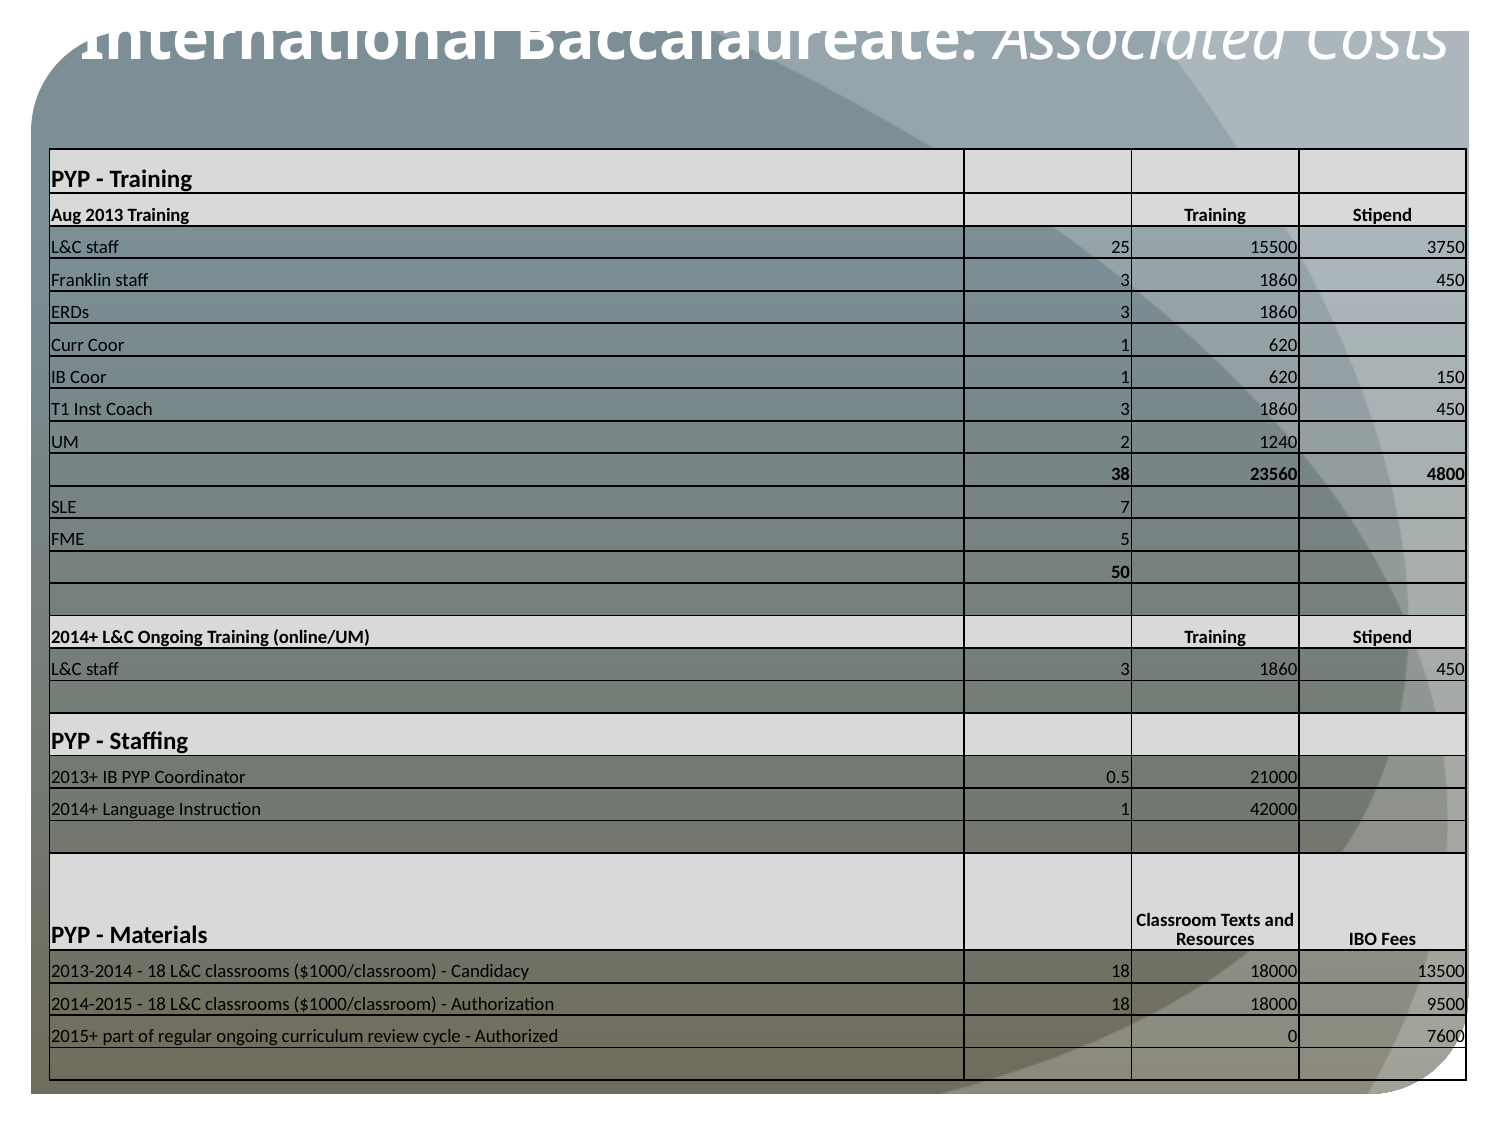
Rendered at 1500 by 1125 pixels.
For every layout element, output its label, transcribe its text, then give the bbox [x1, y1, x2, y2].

table_cell 2015+ part of regular ongoing curriculum review cycle - Authorized [50, 1016, 963, 1047]
table_cell [50, 681, 963, 712]
table_cell 50 [965, 552, 1131, 582]
table_cell 1860 [1132, 292, 1298, 322]
table_cell 3 [965, 389, 1131, 420]
table_cell 3 [965, 292, 1131, 322]
table_cell [1300, 584, 1465, 615]
table_cell 18000 [1132, 951, 1298, 982]
table_cell 1 [965, 357, 1131, 387]
text_box International Baccalaureate: Associated Costs [0, 33, 1467, 149]
table_cell [1300, 487, 1465, 517]
table_cell 3 [965, 649, 1131, 680]
table_cell 0 [1132, 1016, 1298, 1047]
table_cell Aug 2013 Training [50, 194, 963, 225]
table_cell 450 [1300, 649, 1465, 680]
table_cell L&C staff [50, 227, 963, 257]
table_cell [50, 552, 963, 582]
table_cell [1132, 1048, 1298, 1079]
table_cell [965, 616, 1131, 647]
table_cell ERDs [50, 292, 963, 322]
table_cell [965, 714, 1131, 755]
table_cell 18 [965, 951, 1131, 982]
table_cell [1300, 714, 1465, 755]
table_cell [1300, 821, 1465, 852]
table_cell PYP - Materials [50, 854, 963, 949]
table_cell Stipend [1300, 616, 1465, 647]
table_cell SLE [50, 487, 963, 517]
table_cell [50, 584, 963, 615]
table_cell [965, 681, 1131, 712]
table_cell Franklin staff [50, 259, 963, 290]
table_cell 7 [965, 487, 1131, 517]
table_cell [965, 854, 1131, 949]
table_cell [965, 821, 1131, 852]
table_cell 1 [965, 324, 1131, 355]
table_cell 1 [965, 789, 1131, 820]
table_cell 1240 [1132, 422, 1298, 452]
table_cell 450 [1300, 259, 1465, 290]
table_cell IBO Fees [1300, 854, 1465, 949]
table_cell [1300, 1048, 1465, 1079]
table_cell [965, 1016, 1131, 1047]
table_cell [1300, 552, 1465, 582]
table_cell [1300, 789, 1465, 820]
table_cell 2014-2015 - 18 L&C classrooms ($1000/classroom) - Authorization [50, 984, 963, 1014]
table_cell 25 [965, 227, 1131, 257]
table_cell 620 [1132, 324, 1298, 355]
table_cell Classroom Texts and Resources [1132, 854, 1298, 949]
table_cell T1 Inst Coach [50, 389, 963, 420]
picture [24, 30, 1473, 1094]
table_cell 1860 [1132, 389, 1298, 420]
table_cell 2013-2014 - 18 L&C classrooms ($1000/classroom) - Candidacy [50, 951, 963, 982]
table_cell 42000 [1132, 789, 1298, 820]
table_cell [1132, 681, 1298, 712]
table_cell [1132, 519, 1298, 550]
table_cell [1132, 714, 1298, 755]
table_cell [1132, 821, 1298, 852]
table_cell [1132, 552, 1298, 582]
table_cell [1300, 681, 1465, 712]
table_cell 21000 [1132, 756, 1298, 787]
table_header [1300, 150, 1465, 192]
table_cell UM [50, 422, 963, 452]
table_cell [1300, 324, 1465, 355]
table_cell [50, 1048, 963, 1079]
table_cell [1132, 487, 1298, 517]
table_cell [965, 584, 1131, 615]
table_header [1132, 150, 1298, 192]
table_header [965, 150, 1131, 192]
table_cell [1132, 584, 1298, 615]
table_cell [1300, 292, 1465, 322]
table_cell 2014+ Language Instruction [50, 789, 963, 820]
table_cell 1860 [1132, 649, 1298, 680]
table_cell 7600 [1300, 1016, 1465, 1047]
table_cell 150 [1300, 357, 1465, 387]
table_cell Training [1132, 616, 1298, 647]
table_cell [965, 194, 1131, 225]
table_cell IB Coor [50, 357, 963, 387]
table_header PYP - Training [50, 150, 963, 192]
table_cell FME [50, 519, 963, 550]
table_cell 2014+ L&C Ongoing Training (online/UM) [50, 616, 963, 647]
table_cell 450 [1300, 389, 1465, 420]
table_cell 0.5 [965, 756, 1131, 787]
table_cell 3750 [1300, 227, 1465, 257]
table_cell Training [1132, 194, 1298, 225]
table_cell 23560 [1132, 454, 1298, 485]
table_cell 5 [965, 519, 1131, 550]
table_cell Curr Coor [50, 324, 963, 355]
table_cell 18000 [1132, 984, 1298, 1014]
table_cell 1860 [1132, 259, 1298, 290]
table_cell Stipend [1300, 194, 1465, 225]
table_cell 9500 [1300, 984, 1465, 1014]
table_cell [1300, 519, 1465, 550]
table_cell 13500 [1300, 951, 1465, 982]
table_cell [965, 1048, 1131, 1079]
table_cell [50, 454, 963, 485]
table_cell PYP - Staffing [50, 714, 963, 755]
table_cell 2 [965, 422, 1131, 452]
table_cell 38 [965, 454, 1131, 485]
table_cell 4800 [1300, 454, 1465, 485]
table_cell 2013+ IB PYP Coordinator [50, 756, 963, 787]
table_cell 3 [965, 259, 1131, 290]
table_cell [50, 821, 963, 852]
table_cell 18 [965, 984, 1131, 1014]
table_cell L&C staff [50, 649, 963, 680]
table_cell 15500 [1132, 227, 1298, 257]
table_cell 620 [1132, 357, 1298, 387]
table_cell [1300, 422, 1465, 452]
table_cell [1300, 756, 1465, 787]
